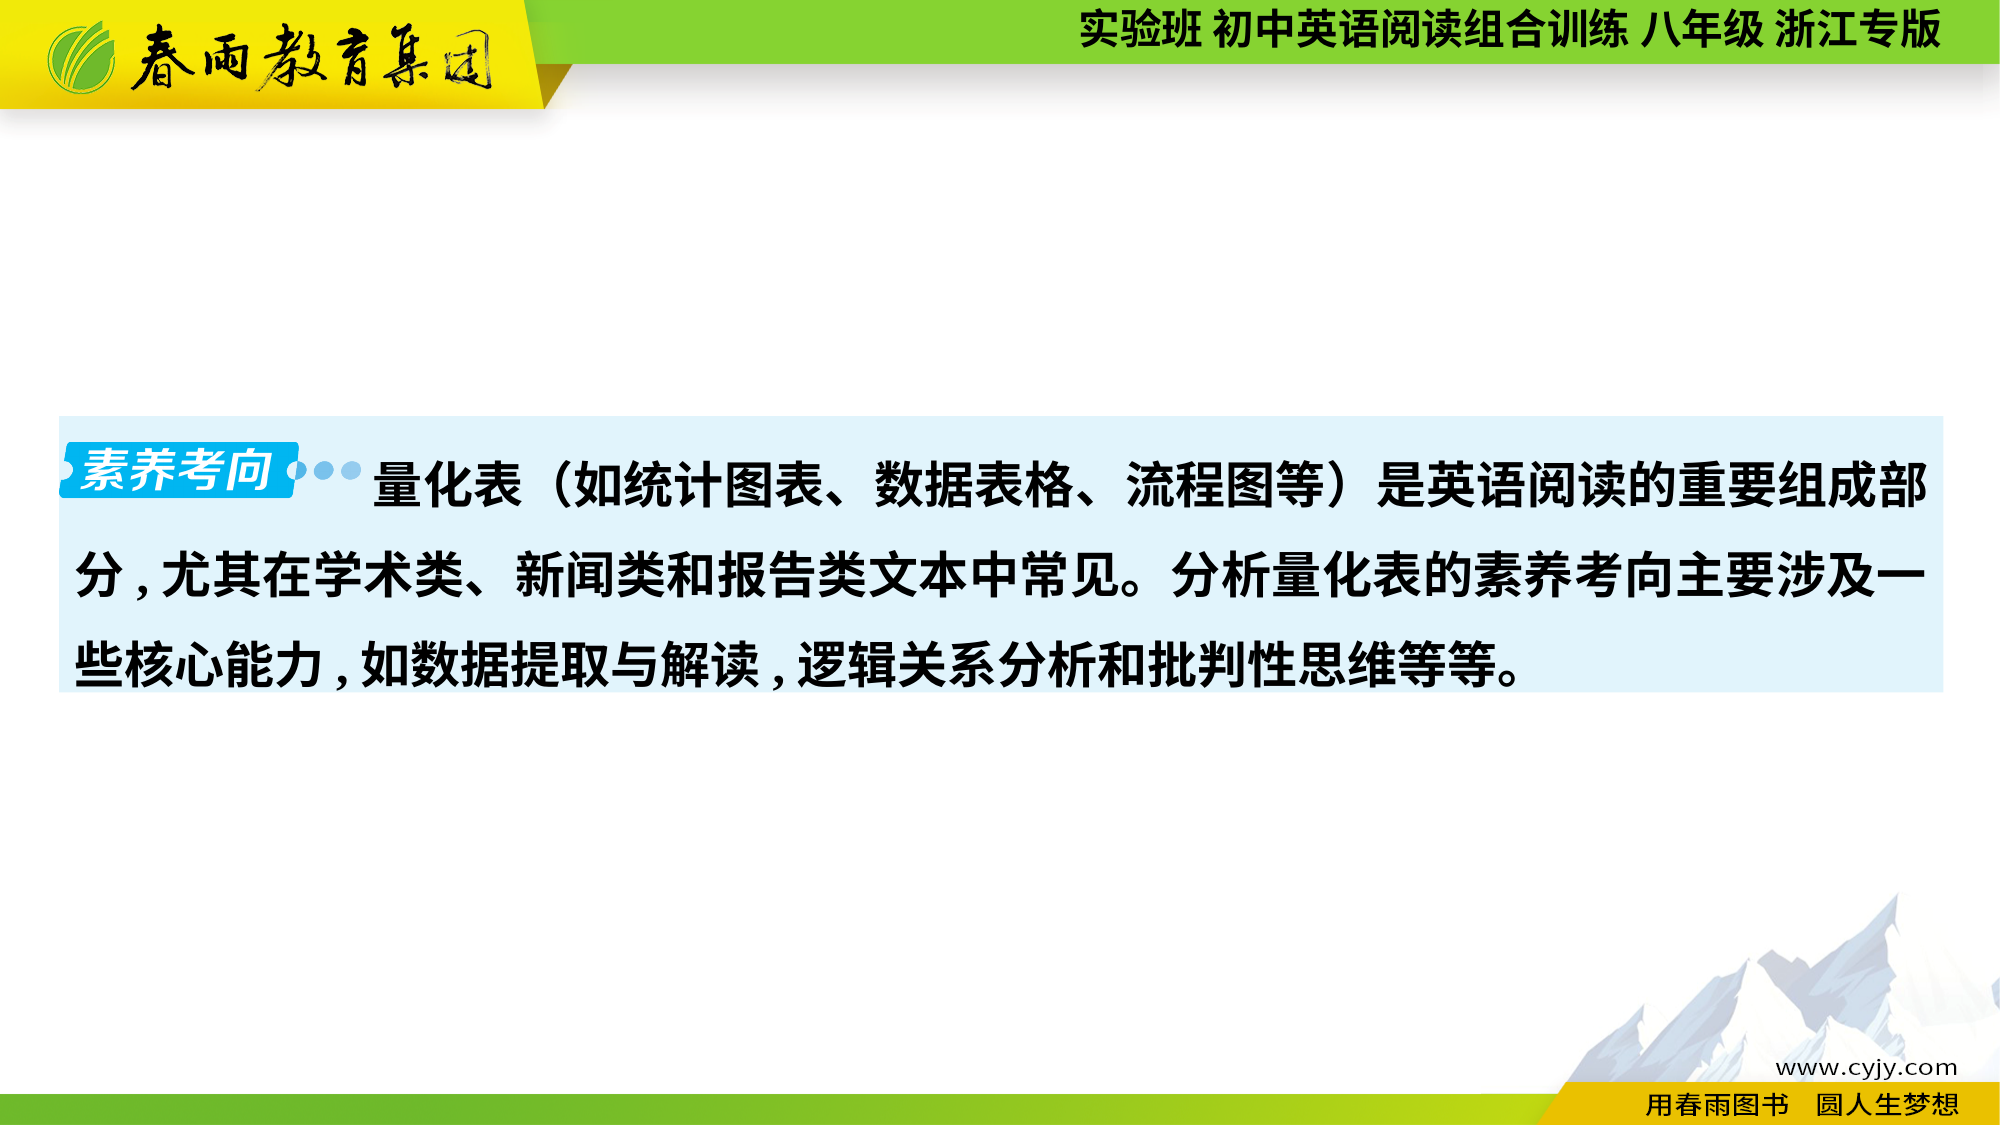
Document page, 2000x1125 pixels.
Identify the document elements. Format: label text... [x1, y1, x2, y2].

picture [0, 0, 2000, 1125]
list 量化表（如统计图表、数据表格、流程图等）是英语阅读的重要组成部分,尤其在学术类、新闻类和报告类文本中常见。分析量化表的素养考向主要涉及一些核心能力,如数据提取与解读,逻辑关系分析和批判性思维等等。 [59, 416, 1944, 693]
